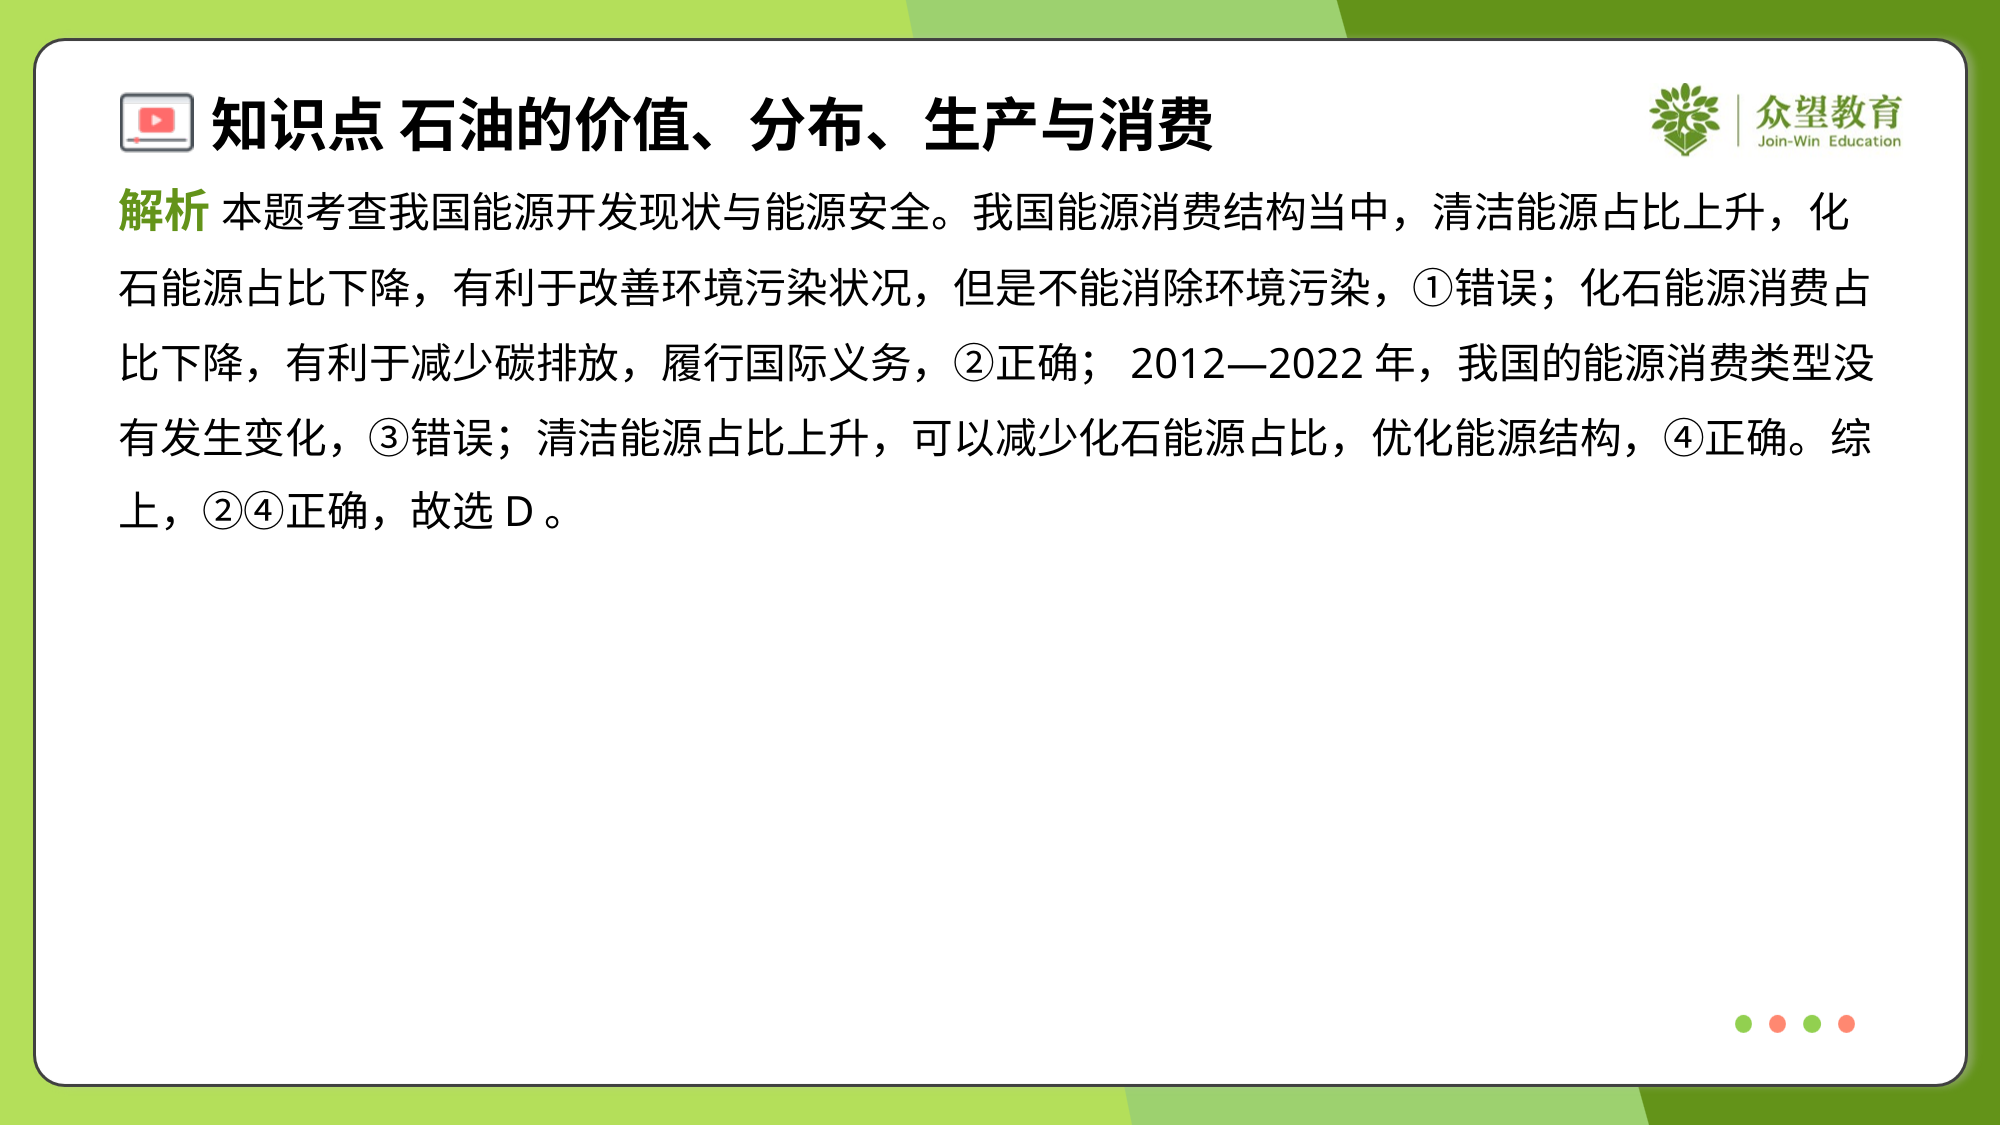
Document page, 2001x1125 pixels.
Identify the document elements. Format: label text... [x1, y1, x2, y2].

picture [0, 0, 2000, 1125]
text_box 解析 本题考查我国能源开发现状与能源安全。我国能源消费结构当中，清洁能源占比上升，化 石能源占比下降，有利于改善环境污染状况，但是不能消除环境污染，①错误；化石能源消费占 比下降，有利于减少碳排放，履行国际义务，②正确；2012—2022年，我国的能源消费类型没 有发生变化，③错误；清洁能源占比上升，可以减少化石能源占比，优化能源结构，④正确。综 上，②④正确，故选D。 [118, 159, 1883, 527]
